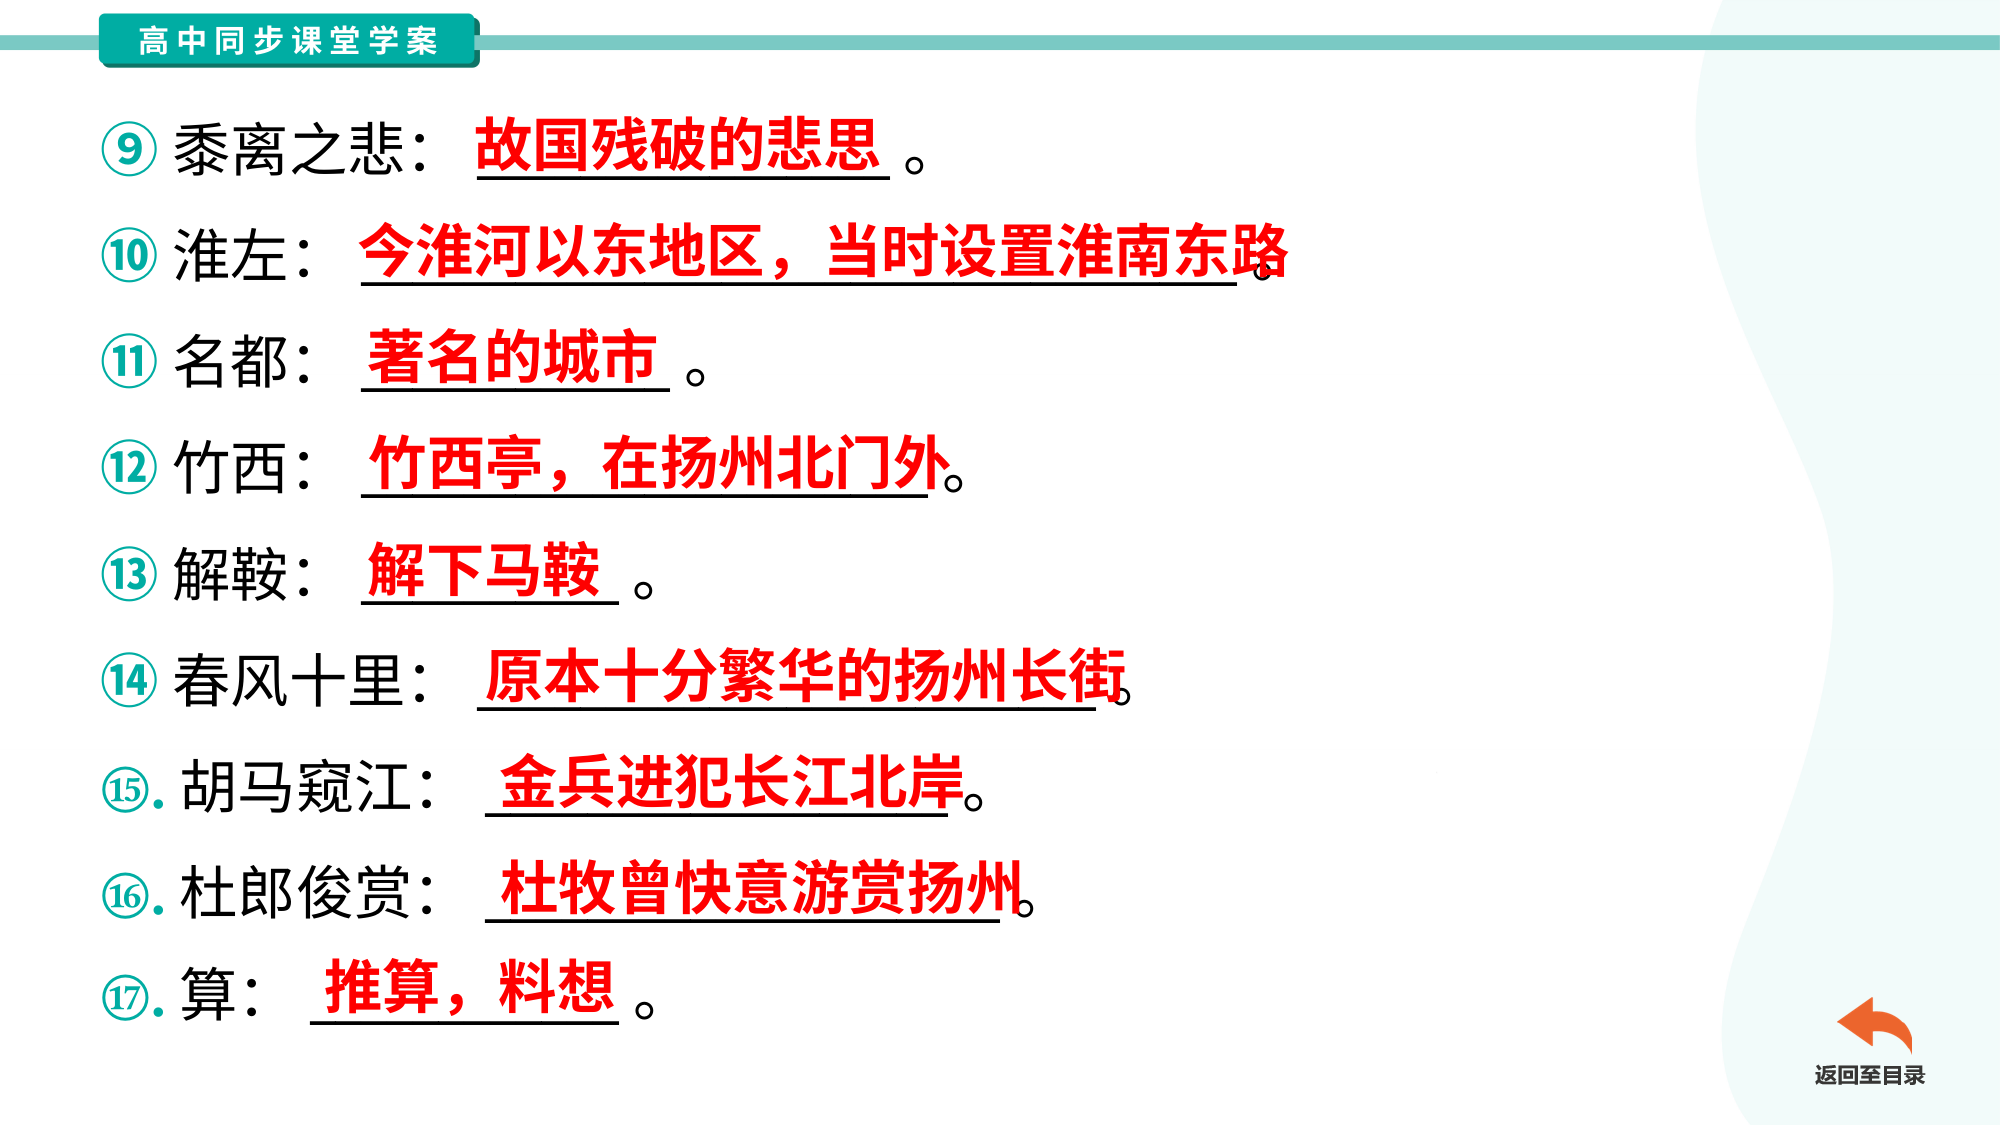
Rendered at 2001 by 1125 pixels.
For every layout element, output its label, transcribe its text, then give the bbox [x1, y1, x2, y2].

text_box 杜牧曾快意游赏扬州 [477, 815, 1047, 910]
text_box 竹西亭，在扬州北门外 [345, 390, 975, 485]
text_box 解下马鞍 [345, 496, 623, 591]
text_box 著名的城市 [345, 283, 682, 378]
text_box 今淮河以东地区，当时设置淮南东路 [333, 177, 1314, 272]
text_box 推算，料想 [302, 918, 638, 1009]
text_box 原本十分繁华的扬州长街 [462, 602, 1150, 697]
text_box 金兵进犯长江北岸 [477, 709, 989, 803]
text_box ⑨黍离之悲：________________。 ⑩淮左：__________________________________。 ⑪名都：____________。 ⑫竹西：______________________。 ⑬解鞍：__________。 ⑭春风十里：________________________。 ⑮.胡马窥江：__________________。 ⑯.杜郎俊赏：____________________。 ⑰.算：____________。 [100, 76, 1899, 1018]
picture [0, 0, 2000, 1125]
text_box 故国残破的悲思 [452, 71, 905, 166]
